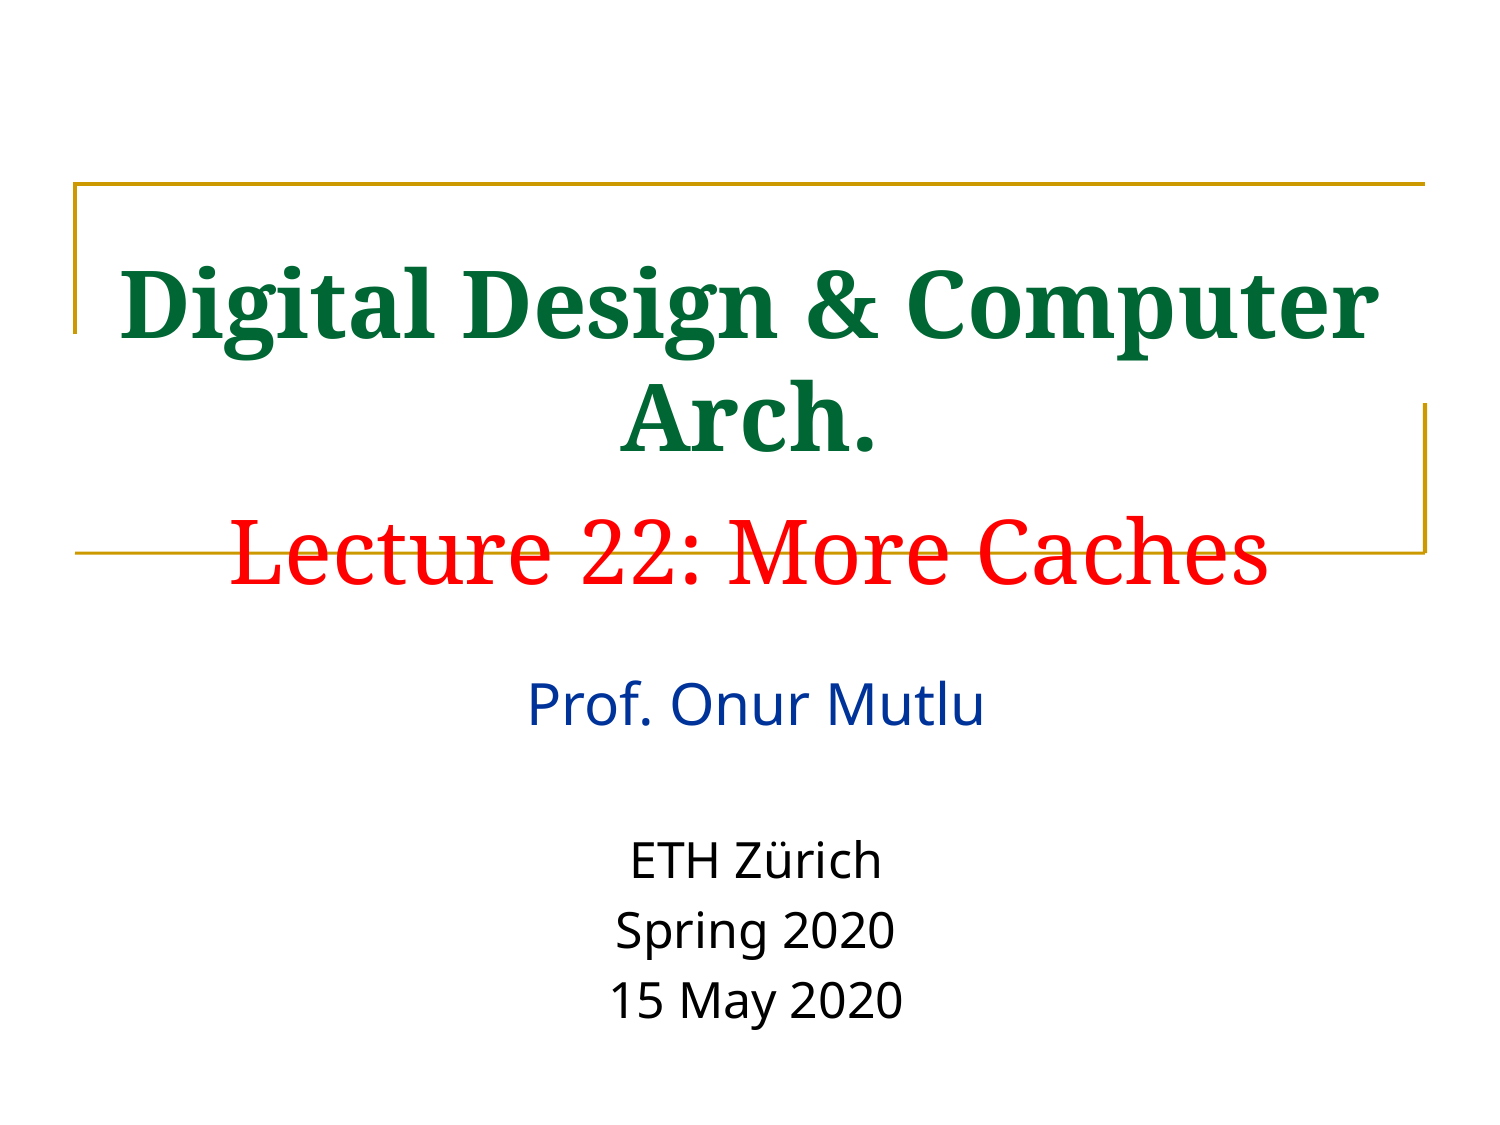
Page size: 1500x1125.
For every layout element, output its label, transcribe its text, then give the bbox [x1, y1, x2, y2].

title Digital Design & Computer Arch. Lecture 22: More Caches [37, 117, 1463, 400]
subtitle Prof. Onur Mutlu ETH Zürich Spring 2020 15 May 2020 [112, 587, 1400, 1064]
